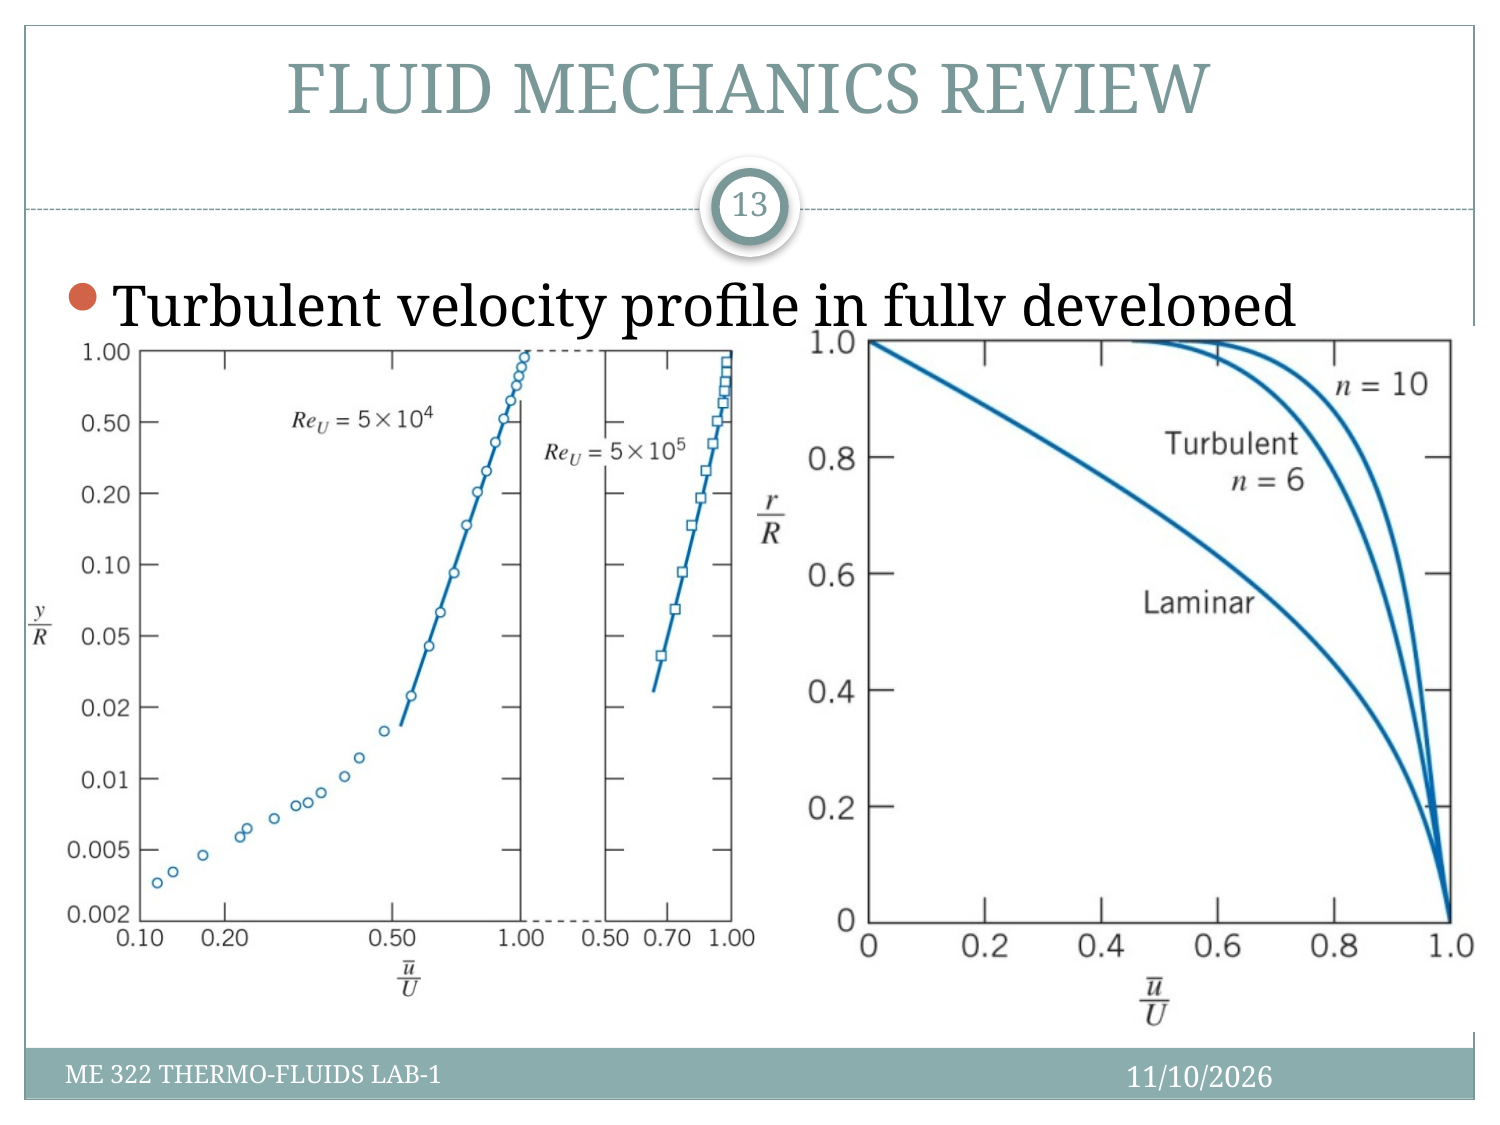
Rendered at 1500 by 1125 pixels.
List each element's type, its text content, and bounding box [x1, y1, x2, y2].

slide_number 13 [712, 169, 788, 243]
title FLUID MECHANICS REVIEW [49, 37, 1450, 162]
list Turbulent velocity profile in fully developed pipe flow [50, 262, 1396, 337]
picture [28, 340, 756, 1001]
picture [757, 325, 1476, 1032]
footer ME 322 THERMO-FLUIDS LAB-1 [50, 1051, 638, 1112]
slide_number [950, 1050, 1450, 1111]
